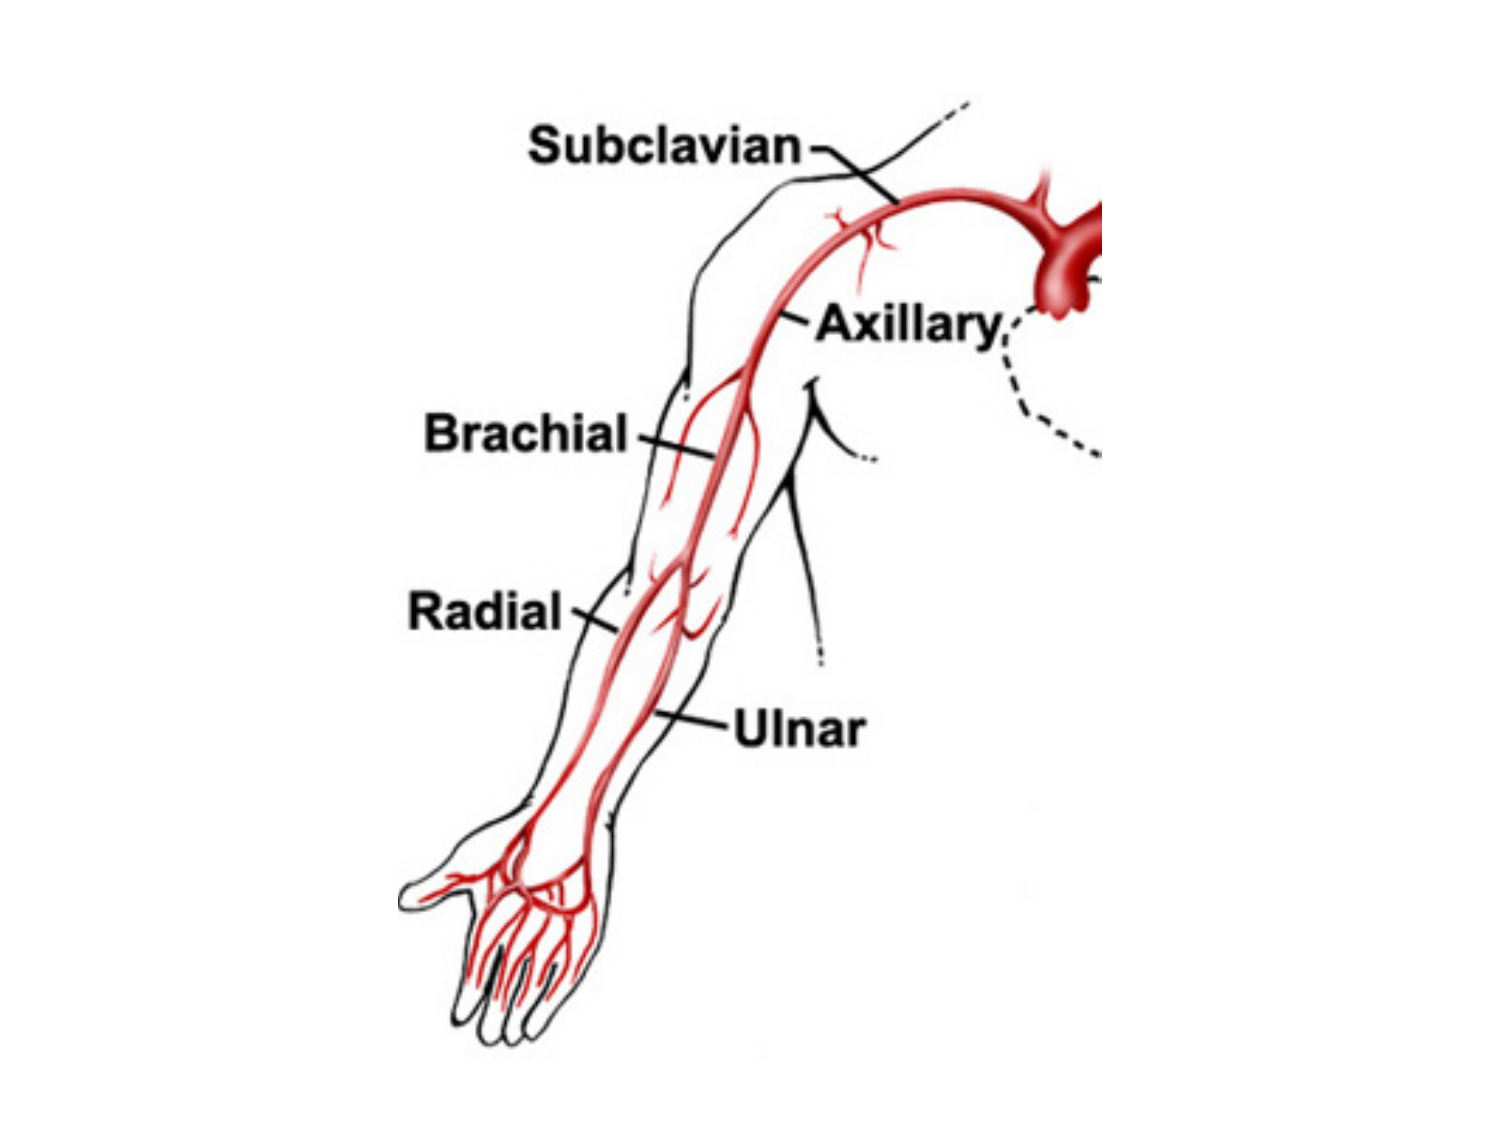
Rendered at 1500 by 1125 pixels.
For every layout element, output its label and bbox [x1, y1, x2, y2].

picture [398, 93, 1102, 1065]
